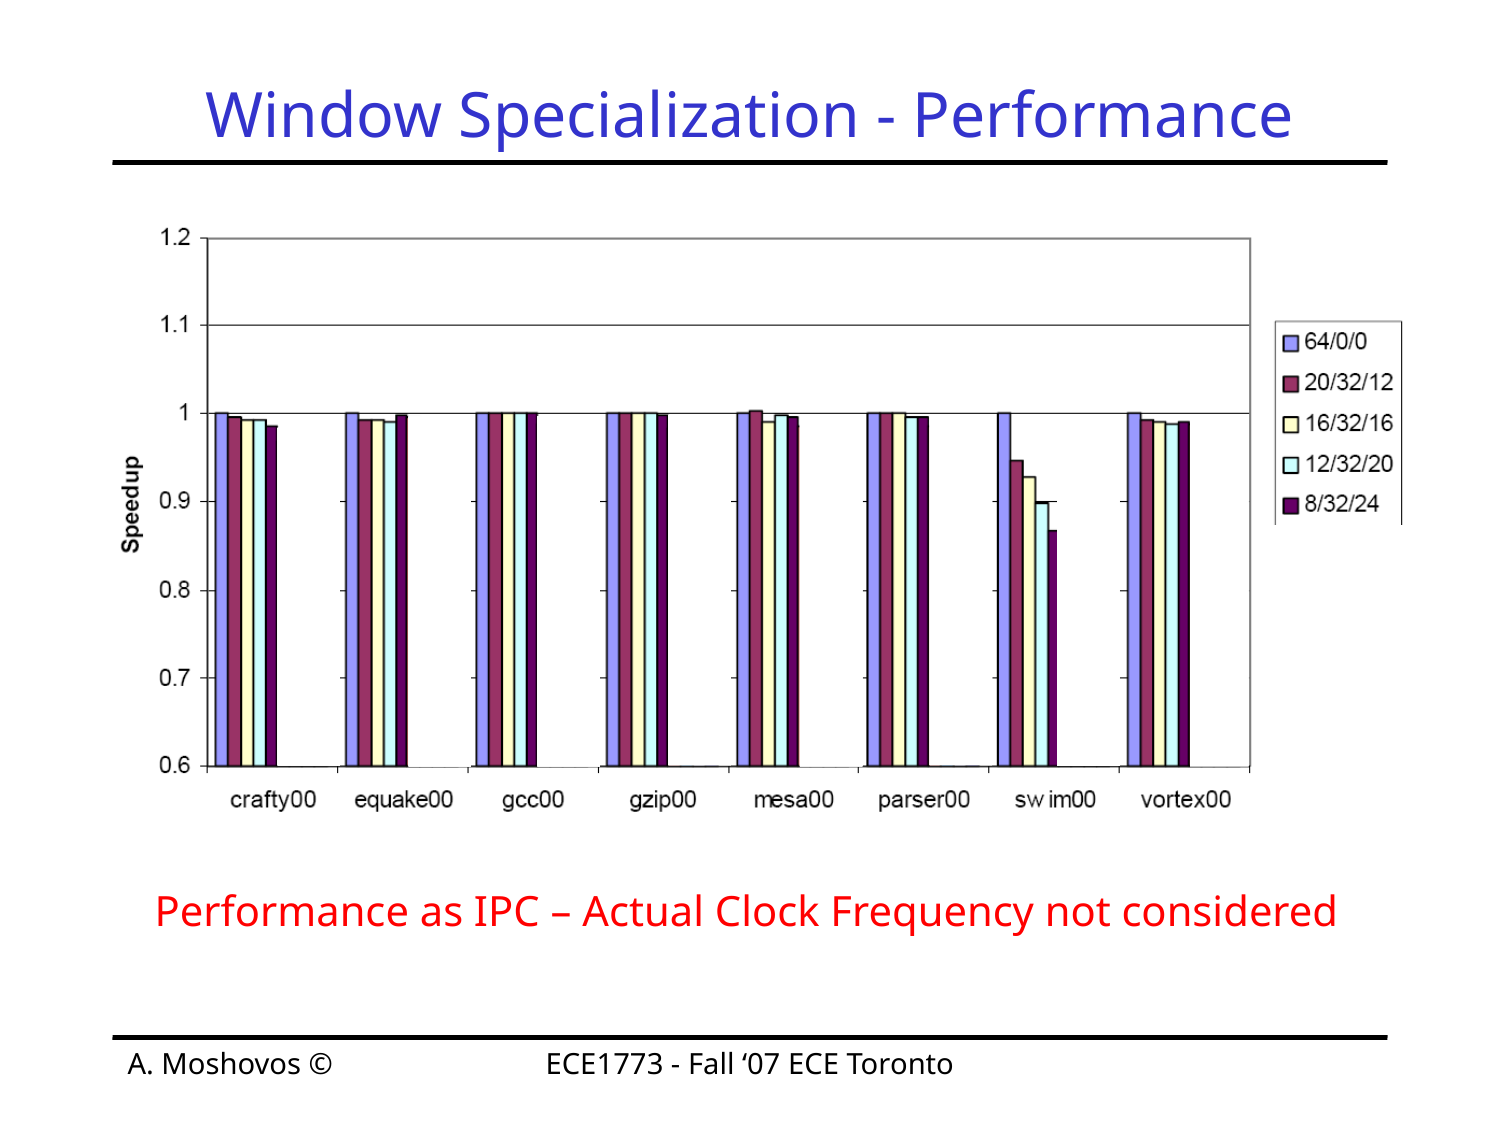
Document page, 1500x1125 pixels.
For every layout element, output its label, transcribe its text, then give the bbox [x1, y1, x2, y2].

title Window Specialization - Performance [112, 62, 1388, 163]
slide_number A. Moshovos © [112, 1037, 426, 1101]
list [87, 187, 1426, 843]
text_box Performance as IPC – Actual Clock Frequency not considered [139, 877, 1354, 943]
footer ECE1773 - Fall ‘07 ECE Toronto [487, 1037, 1013, 1101]
